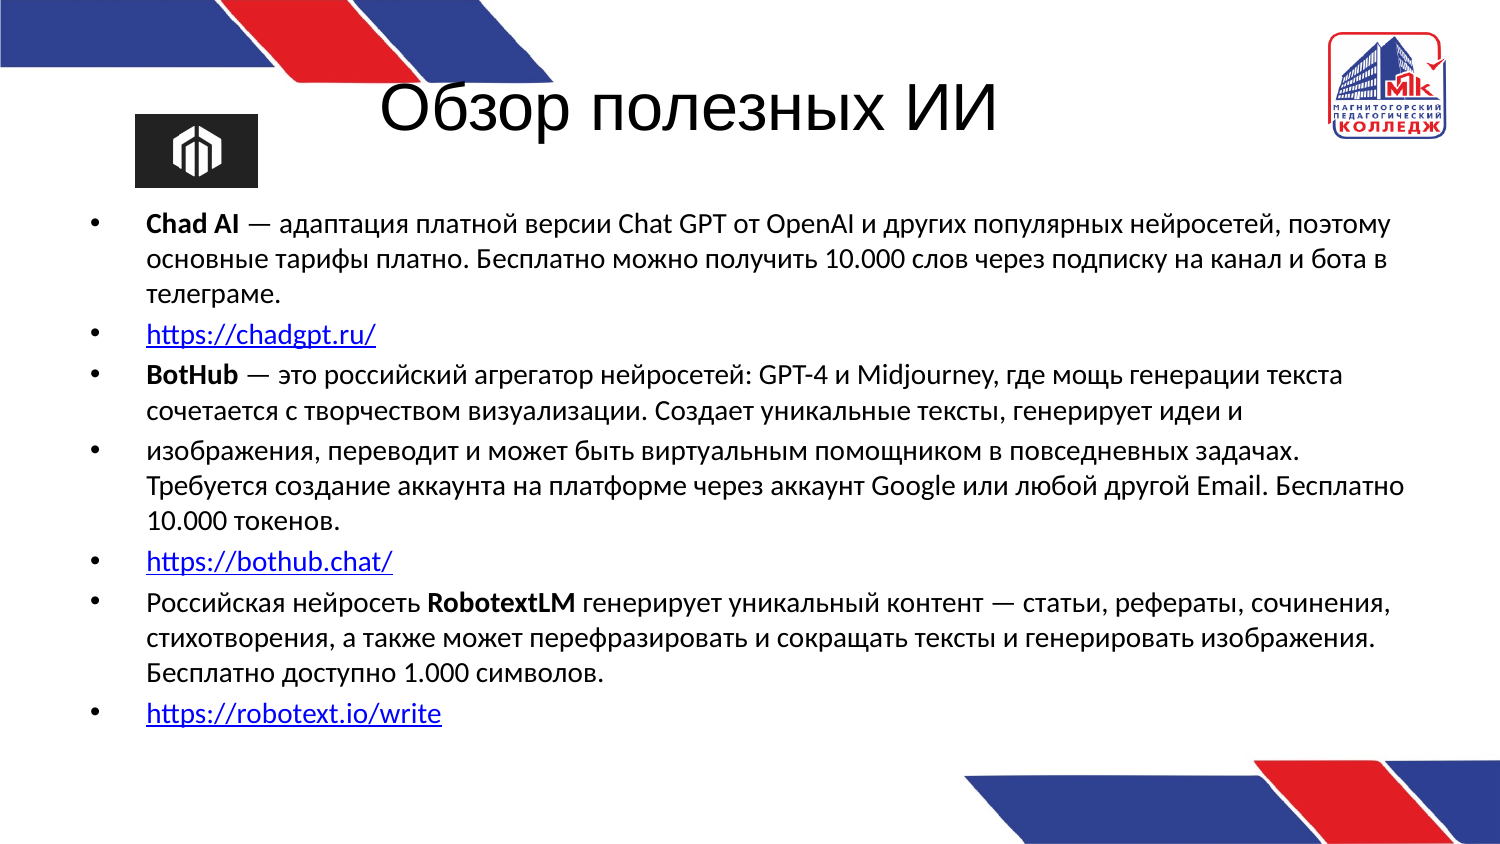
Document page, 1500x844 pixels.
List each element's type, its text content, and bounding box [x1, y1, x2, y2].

list Chad AI — адаптация платной версии Chat GPT от OpenAI и других популярных нейросетей, поэтому основные тарифы платно. Бесплатно можно получить 10.000 слов через подписку на канал и бота в телеграме. https://chadgpt.ru/ BotHub — это российский агрегатор нейросетей: GPT-4 и Midjourney, где мощь генерации текста сочетается с творчеством визуализации. Создает уникальные тексты, генерирует идеи и изображения, переводит и может быть виртуальным помощником в повседневных задачах. Требуется создание аккаунта на платформе через аккаунт Google или любой другой Email. Бесплатно 10.000 токенов. https://bothub.chat/ Российская нейросеть RobotextLM генерирует уникальный контент — статьи, рефераты, сочинения, стихотворения, а также может перефразировать и сокращать тексты и генерировать изображения. Бесплатно доступно 1.000 символов. https://robotext.io/write [75, 196, 1425, 777]
title Обзор полезных ИИ [75, 33, 1306, 175]
picture [0, 0, 1500, 844]
